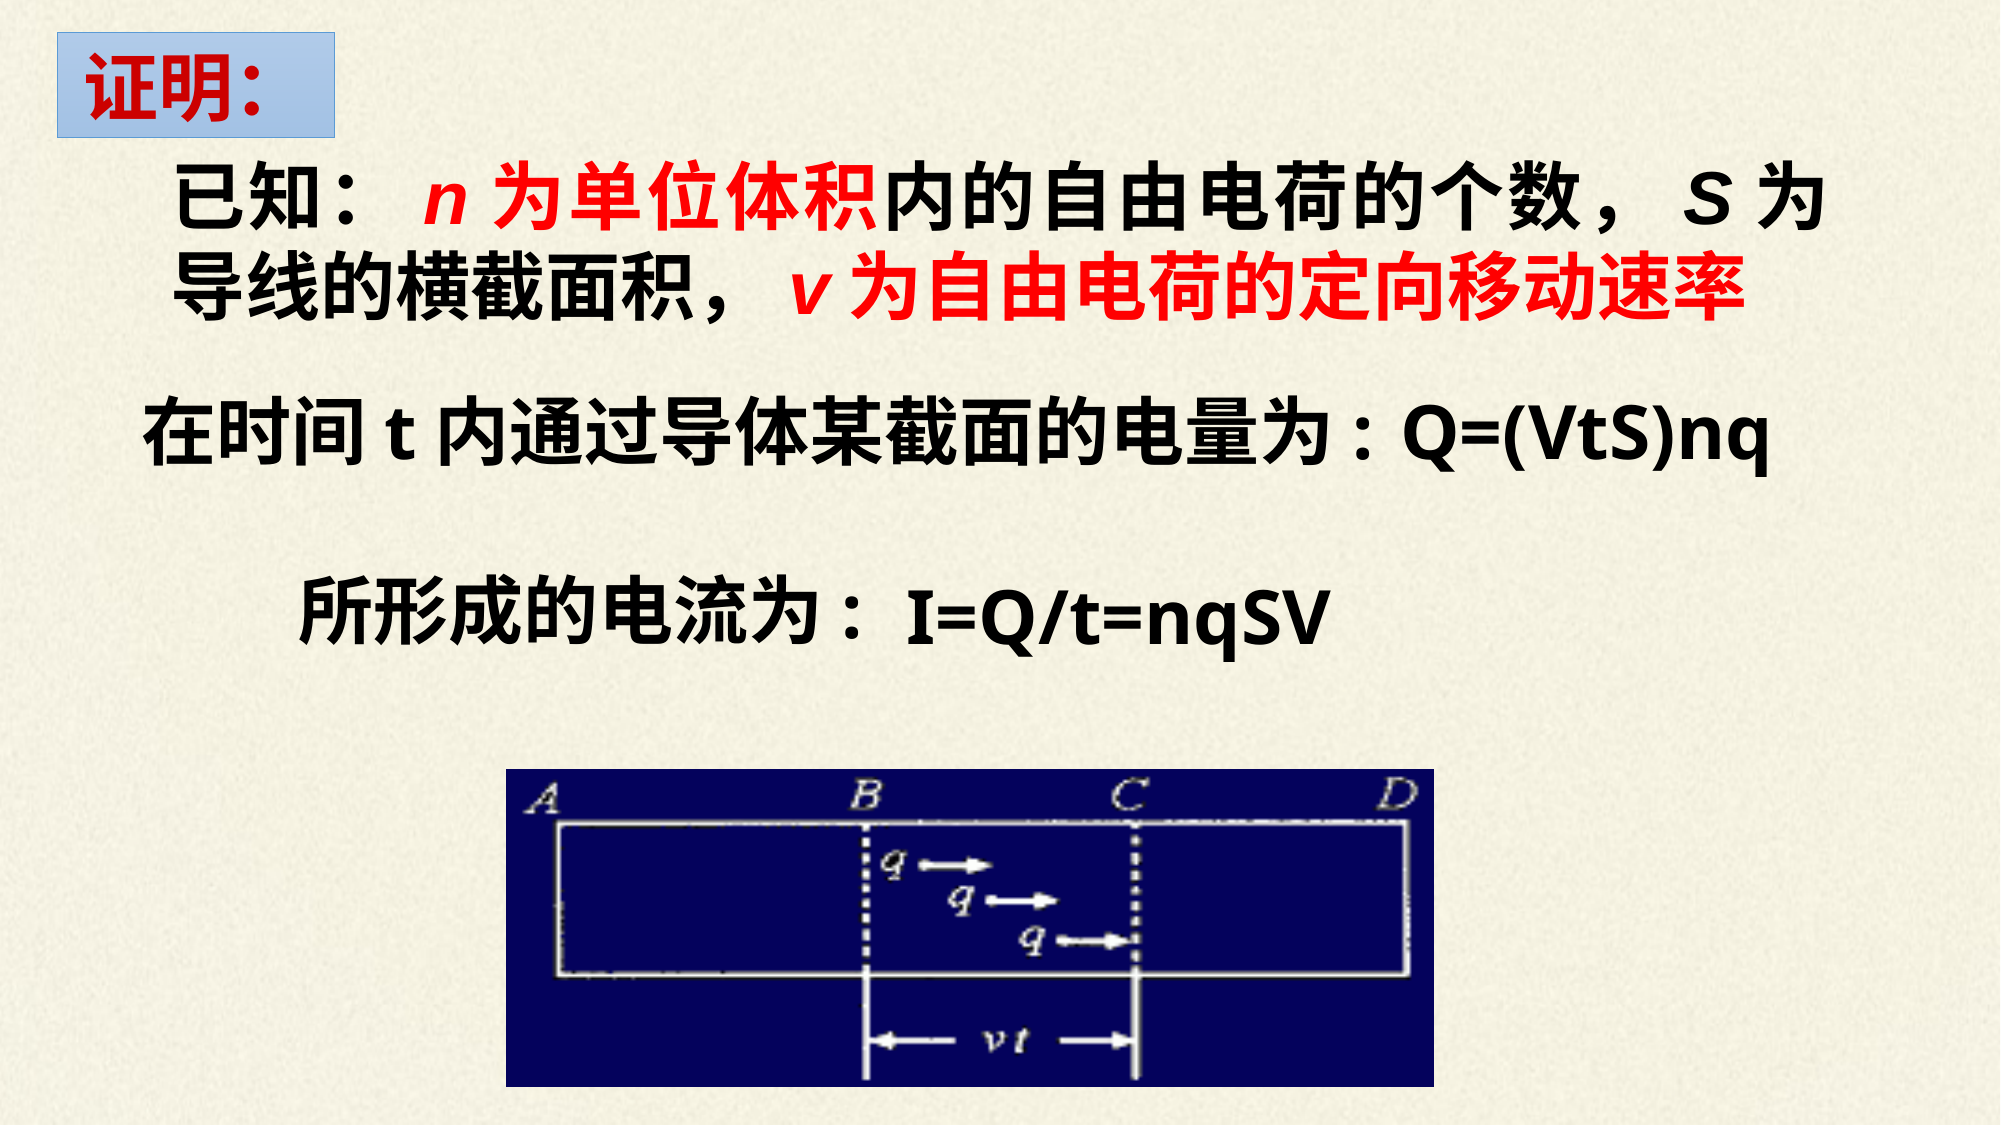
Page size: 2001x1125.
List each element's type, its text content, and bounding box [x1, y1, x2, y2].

text_box I=Q/t=nqSV [891, 562, 1347, 668]
text_box Q=(VtS)nq [1385, 376, 1788, 482]
text_box 所形成的电流为: [283, 556, 878, 662]
text_box 证明： [57, 32, 335, 138]
text_box 在时间t内通过导体某截面的电量为: [126, 376, 1385, 482]
picture [0, 0, 2001, 1125]
text_box 已知：n为单位体积内的自由电荷的个数，S为导线的横截面积，v为自由电荷的定向移动速率 [155, 142, 1845, 337]
